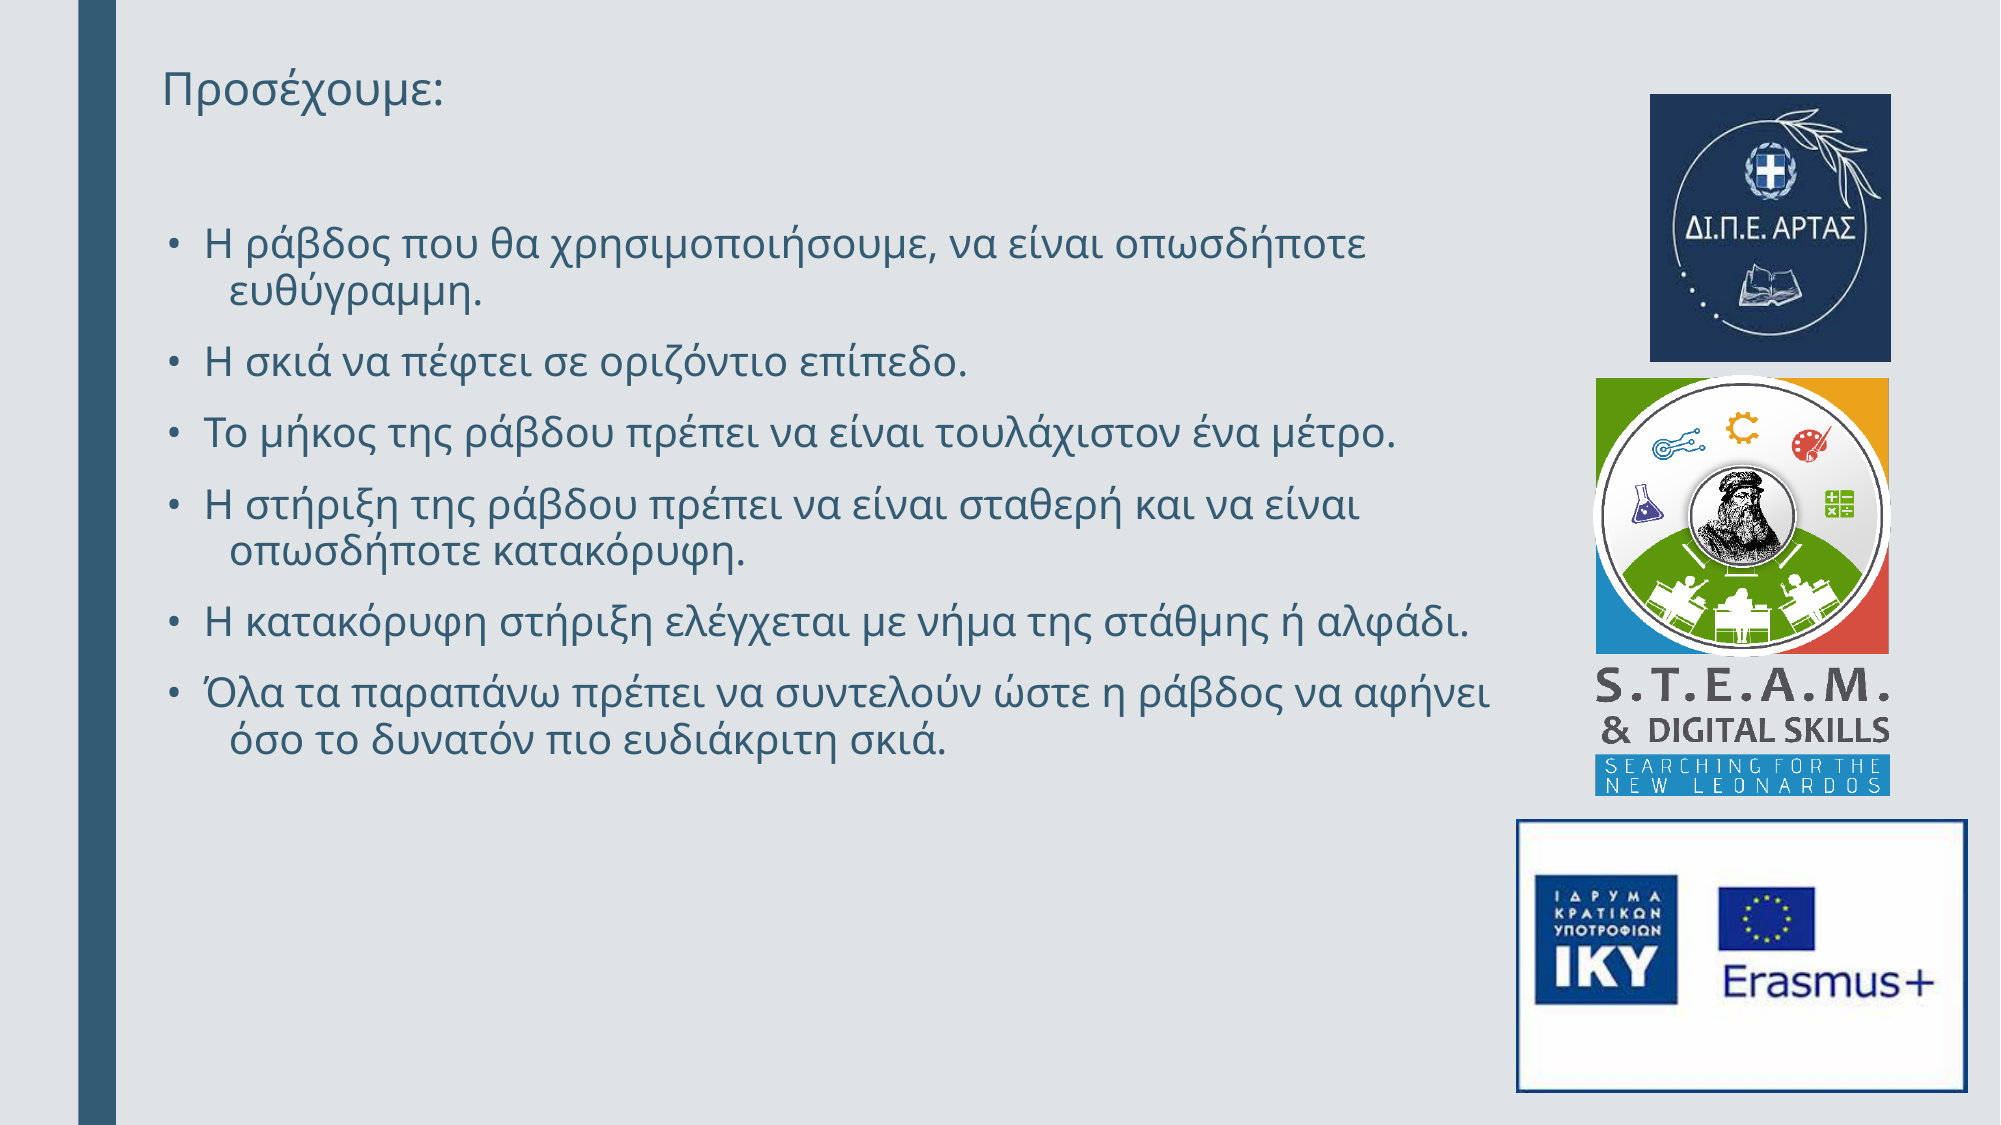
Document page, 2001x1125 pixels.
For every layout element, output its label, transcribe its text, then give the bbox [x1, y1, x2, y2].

title Προσέχουμε: [146, 58, 1584, 179]
picture [1516, 819, 1968, 1093]
list • Η ράβδος που θα χρησιμοποιήσουμε, να είναι οπωσδήποτε ευθύγραμμη. • Η σκιά να πέφτει σε οριζόντιο επίπεδο. • Το μήκος της ράβδου πρέπει να είναι τουλάχιστον ένα μέτρο. • Η στήριξη της ράβδου πρέπει να είναι σταθερή και να είναι οπωσδήποτε κατακόρυφη. • Η κατακόρυφη στήριξη ελέγχεται με νήμα της στάθμης ή αλφάδι. • Όλα τα παραπάνω πρέπει να συντελούν ώστε η ράβδος να αφήνει όσο το δυνατόν πιο ευδιάκριτη σκιά. [151, 214, 1589, 775]
picture [1650, 94, 1891, 362]
picture [1593, 375, 1891, 796]
